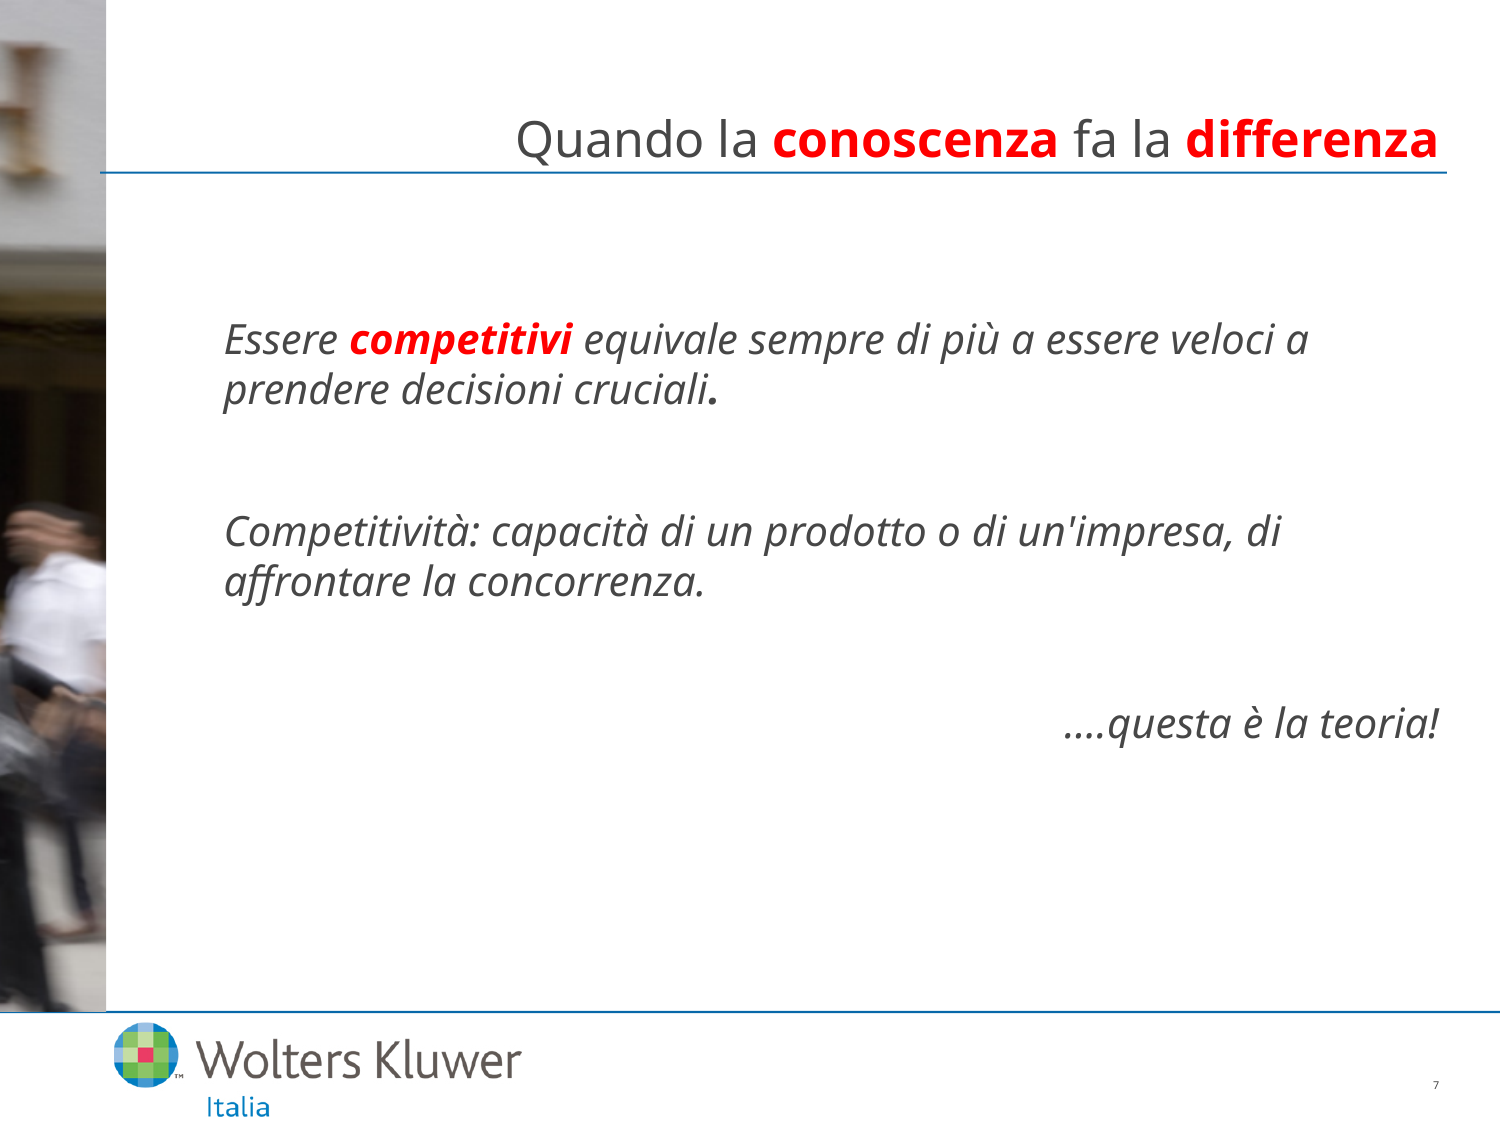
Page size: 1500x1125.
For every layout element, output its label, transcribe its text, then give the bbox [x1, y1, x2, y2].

picture [0, 0, 107, 1012]
picture [108, 1018, 528, 1122]
title Quando la conoscenza fa la differenza [149, 99, 1455, 176]
list Essere competitivi equivale sempre di più a essere veloci a prendere decisioni cruciali. Competitività: capacità di un prodotto o di un'impresa, di affrontare la concorrenza. ….questa è la teoria! [149, 224, 1455, 1001]
slide_number 7 [1374, 1059, 1455, 1098]
